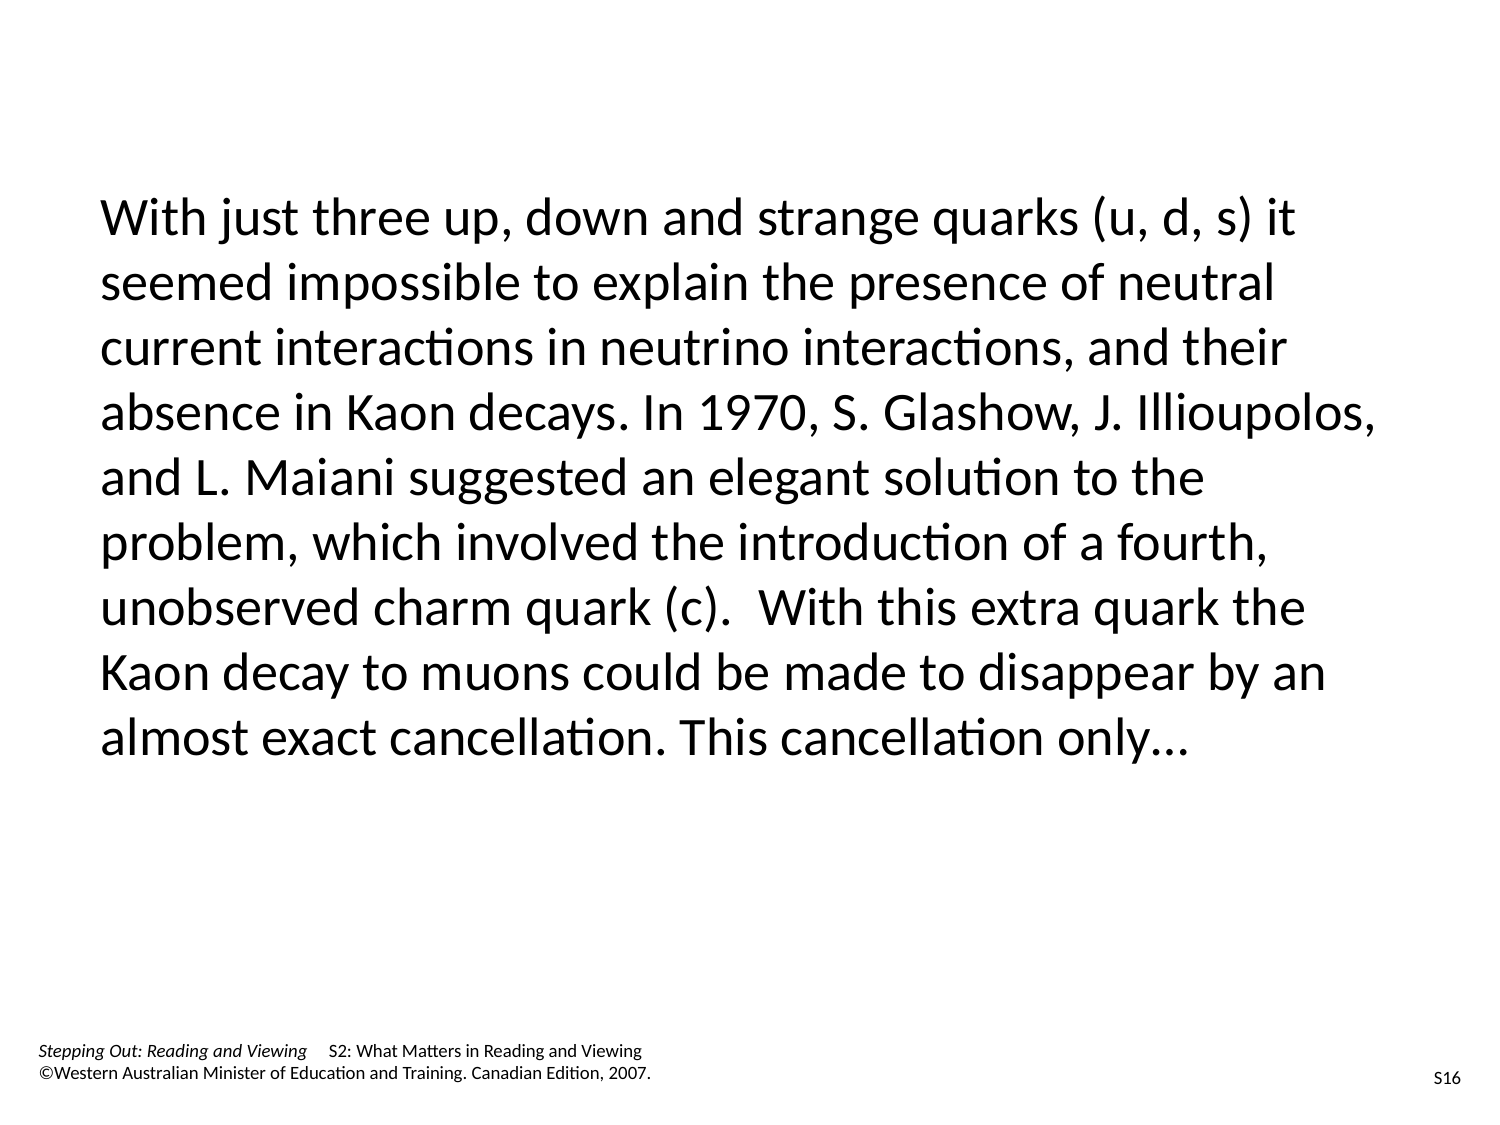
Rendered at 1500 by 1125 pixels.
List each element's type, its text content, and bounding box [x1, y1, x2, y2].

text_box S16 [1348, 1036, 1475, 1103]
text_box Stepping Out: Reading and Viewing S2: What Matters in Reading and Viewing ©Western Australian Minister of Education and Training. Canadian Edition, 2007. [25, 1031, 963, 1107]
text_box With just three up, down and strange quarks (u, d, s) it seemed impossible to explain the presence of neutral current interactions in neutrino interactions, and their absence in Kaon decays. In 1970, S. Glashow, J. Illioupolos, and L. Maiani suggested an elegant solution to the problem, which involved the introduction of a fourth, unobserved charm quark (c). With this extra quark the Kaon decay to muons could be made to disappear by an almost exact cancellation. This cancellation only… [87, 174, 1404, 773]
